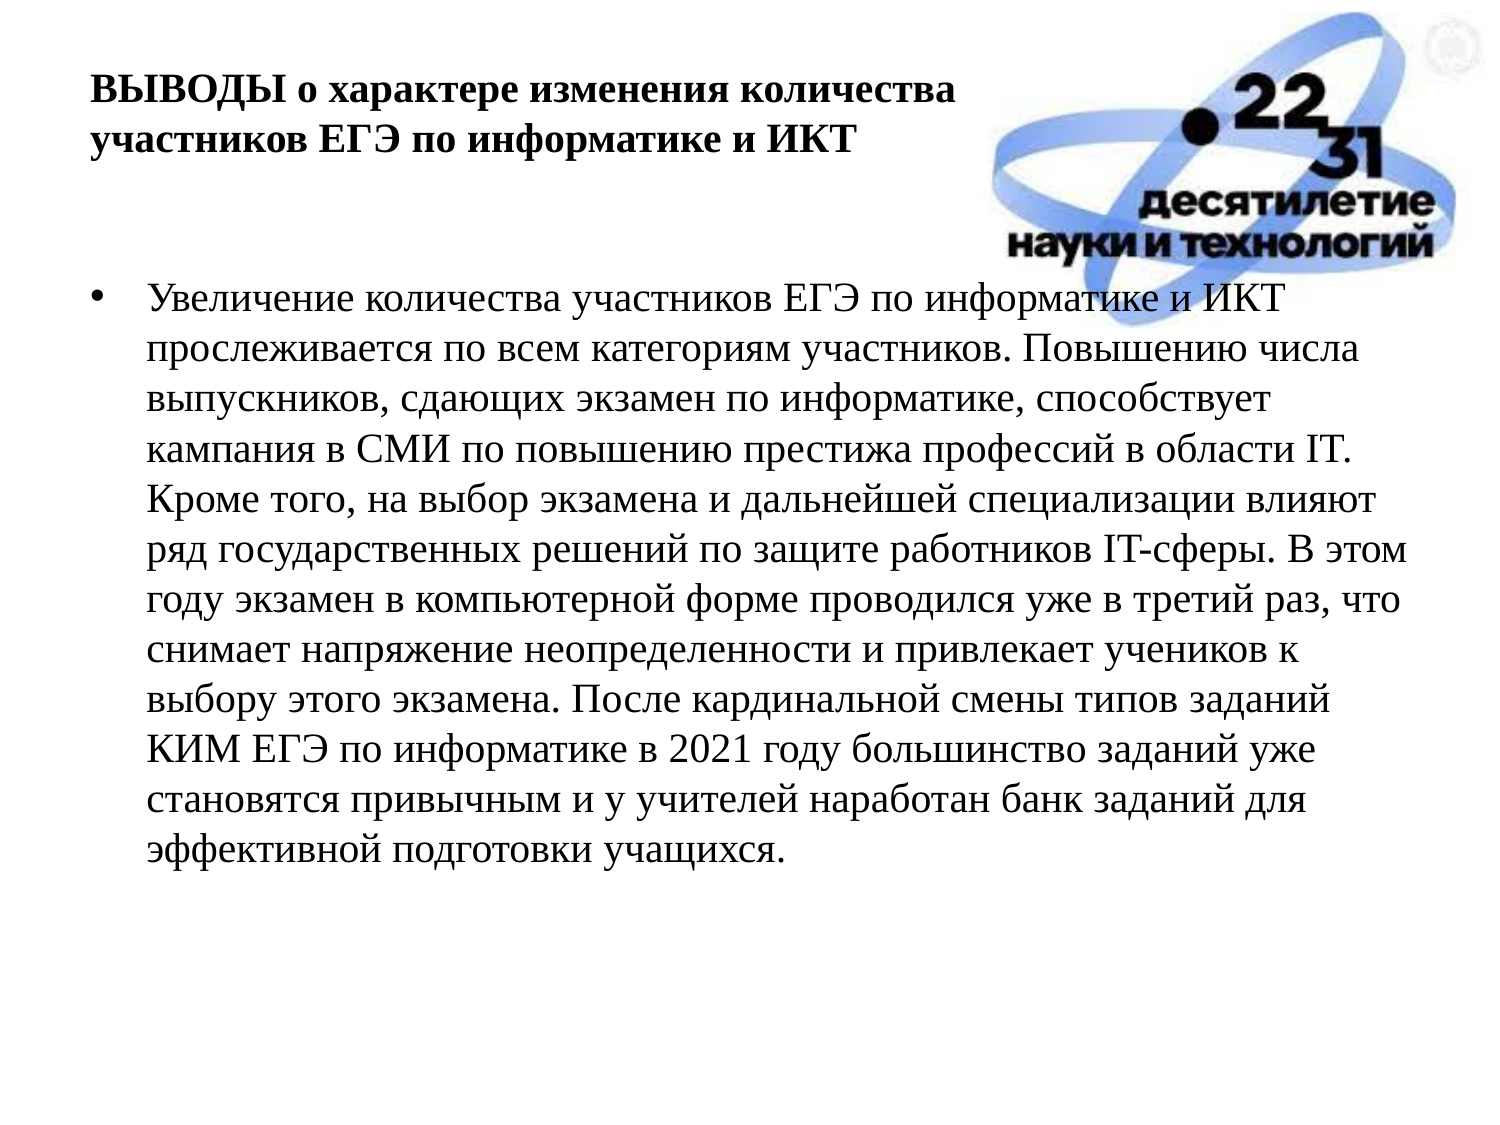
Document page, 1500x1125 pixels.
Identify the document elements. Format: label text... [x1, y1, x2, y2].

list Увеличение количества участников ЕГЭ по информатике и ИКТ прослеживается по всем категориям участников. Повышению числа выпускников, сдающих экзамен по информатике, способствует кампания в СМИ по повышению престижа профессий в области IT. Кроме того, на выбор экзамена и дальнейшей специализации влияют ряд государственных решений по защите работников IT-сферы. В этом году экзамен в компьютерной форме проводился уже в третий раз, что снимает напряжение неопределенности и привлекает учеников к выбору этого экзамена. После кардинальной смены типов заданий КИМ ЕГЭ по информатике в 2021 году большинство заданий уже становятся привычным и у учителей наработан банк заданий для эффективной подготовки учащихся. [75, 262, 1425, 1005]
picture [960, 11, 1489, 329]
title ВЫВОДЫ о характере изменения количества участников ЕГЭ по информатике и ИКТ [75, 45, 955, 176]
